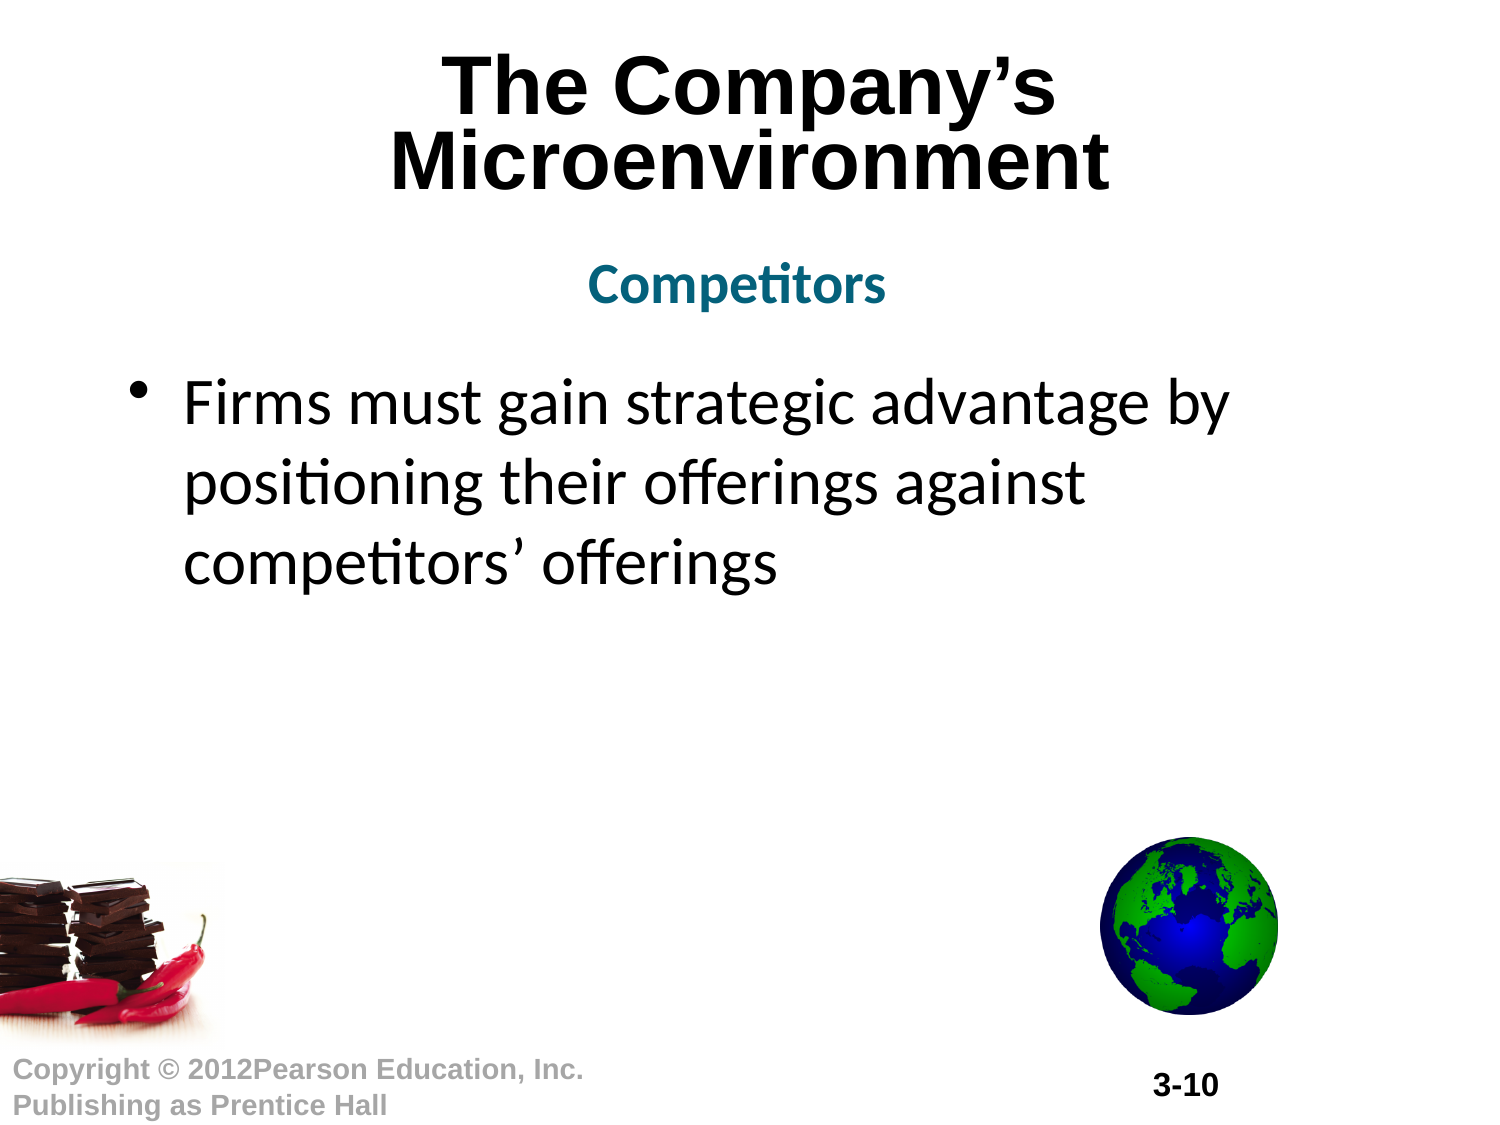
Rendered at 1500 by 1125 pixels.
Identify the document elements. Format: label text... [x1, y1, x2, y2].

picture [1099, 837, 1278, 1016]
list Competitors [149, 237, 1326, 301]
picture [0, 862, 225, 1050]
list Firms must gain strategic advantage by positioning their offerings against competitors’ offerings [112, 349, 1388, 1001]
title The Company’s Microenvironment [112, 37, 1388, 226]
